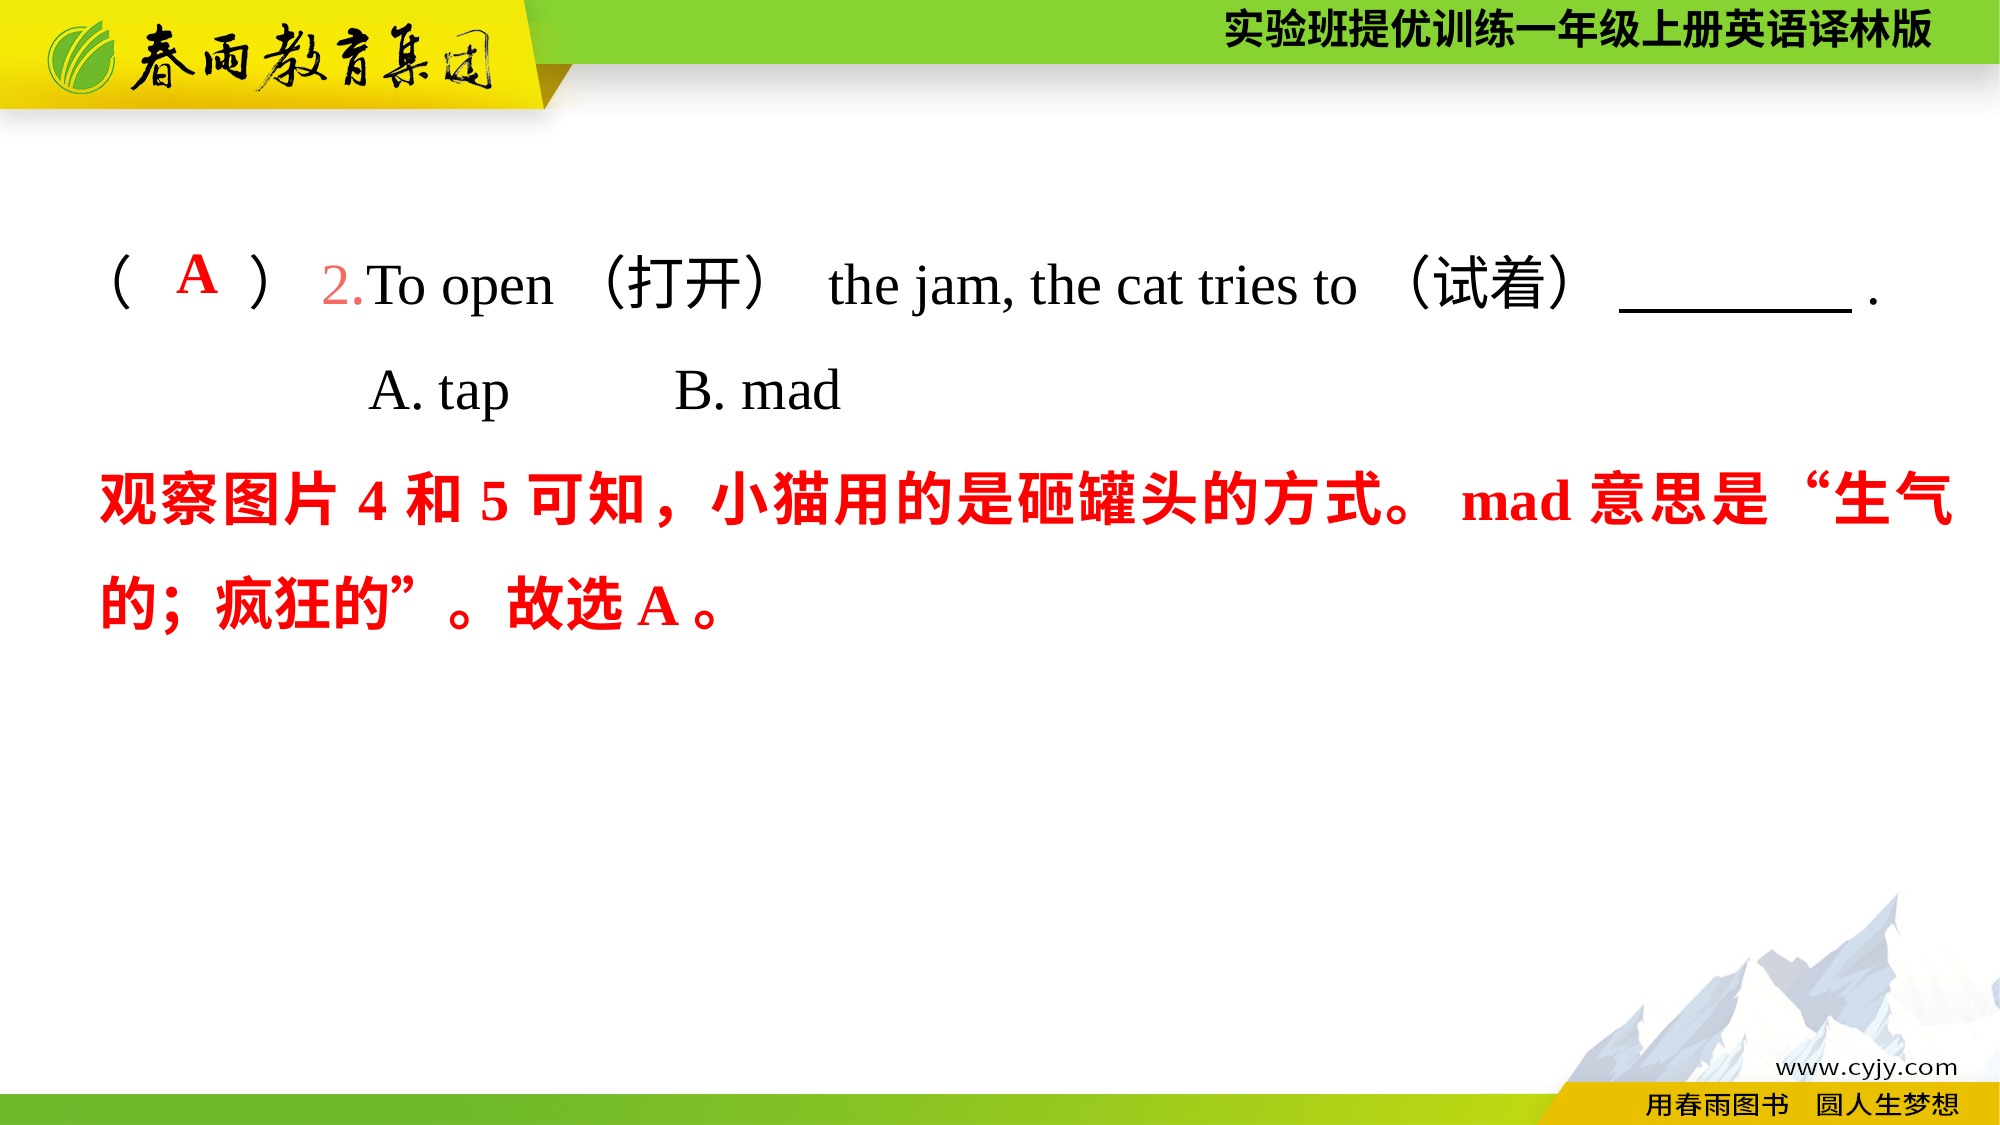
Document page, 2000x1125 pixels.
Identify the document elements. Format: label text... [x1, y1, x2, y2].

picture [0, 0, 2000, 1125]
list （ ）2.To open（打开） the jam, the cat tries to（试着） . A. tap B. mad [59, 203, 1944, 419]
text_box A [161, 227, 234, 313]
text_box 观察图片4和5可知，小猫用的是砸罐头的方式。mad意思是“生气的；疯狂的”。故选A。 [84, 419, 1969, 645]
